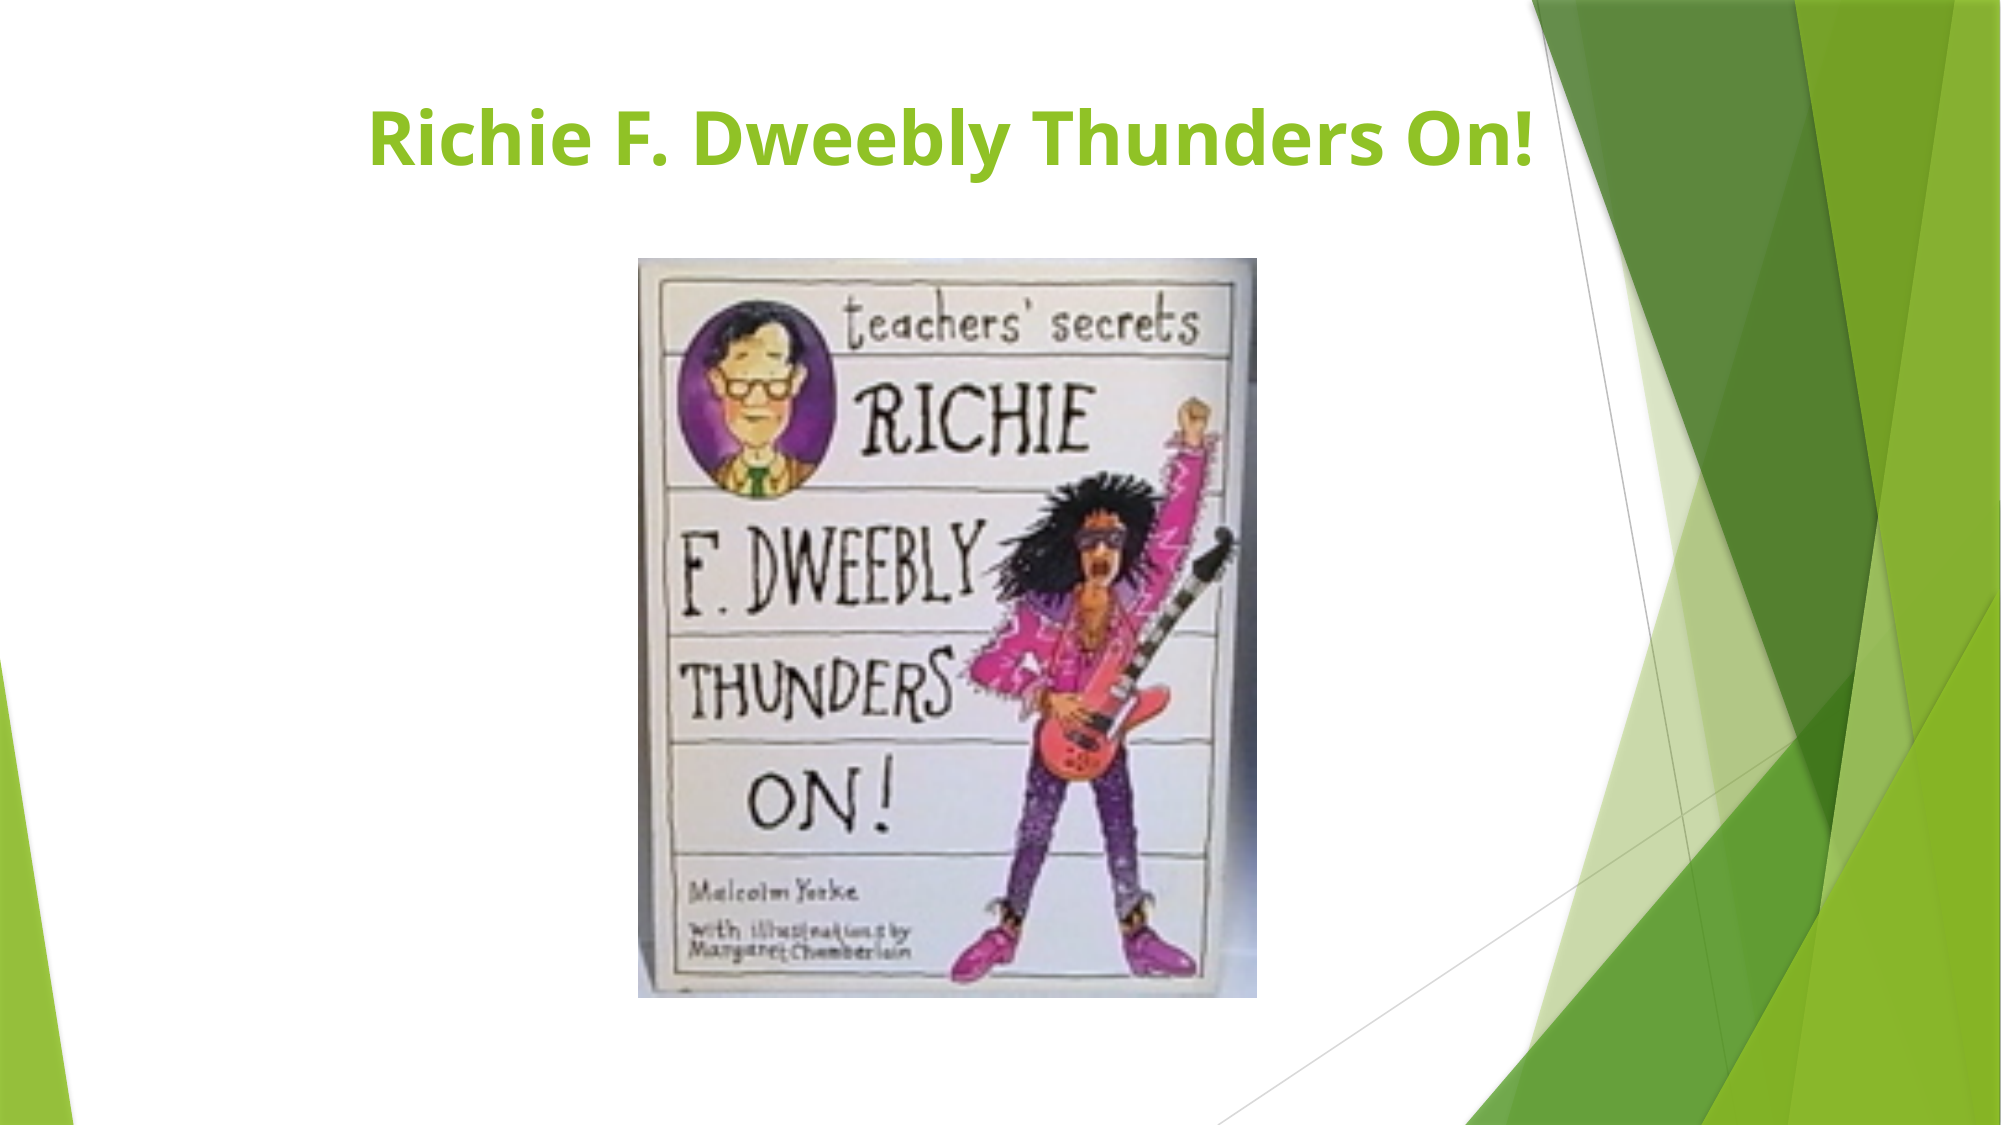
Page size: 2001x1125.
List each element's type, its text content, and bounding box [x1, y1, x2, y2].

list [638, 257, 1258, 999]
title Richie F. Dweebly Thunders On! [351, 82, 2000, 300]
